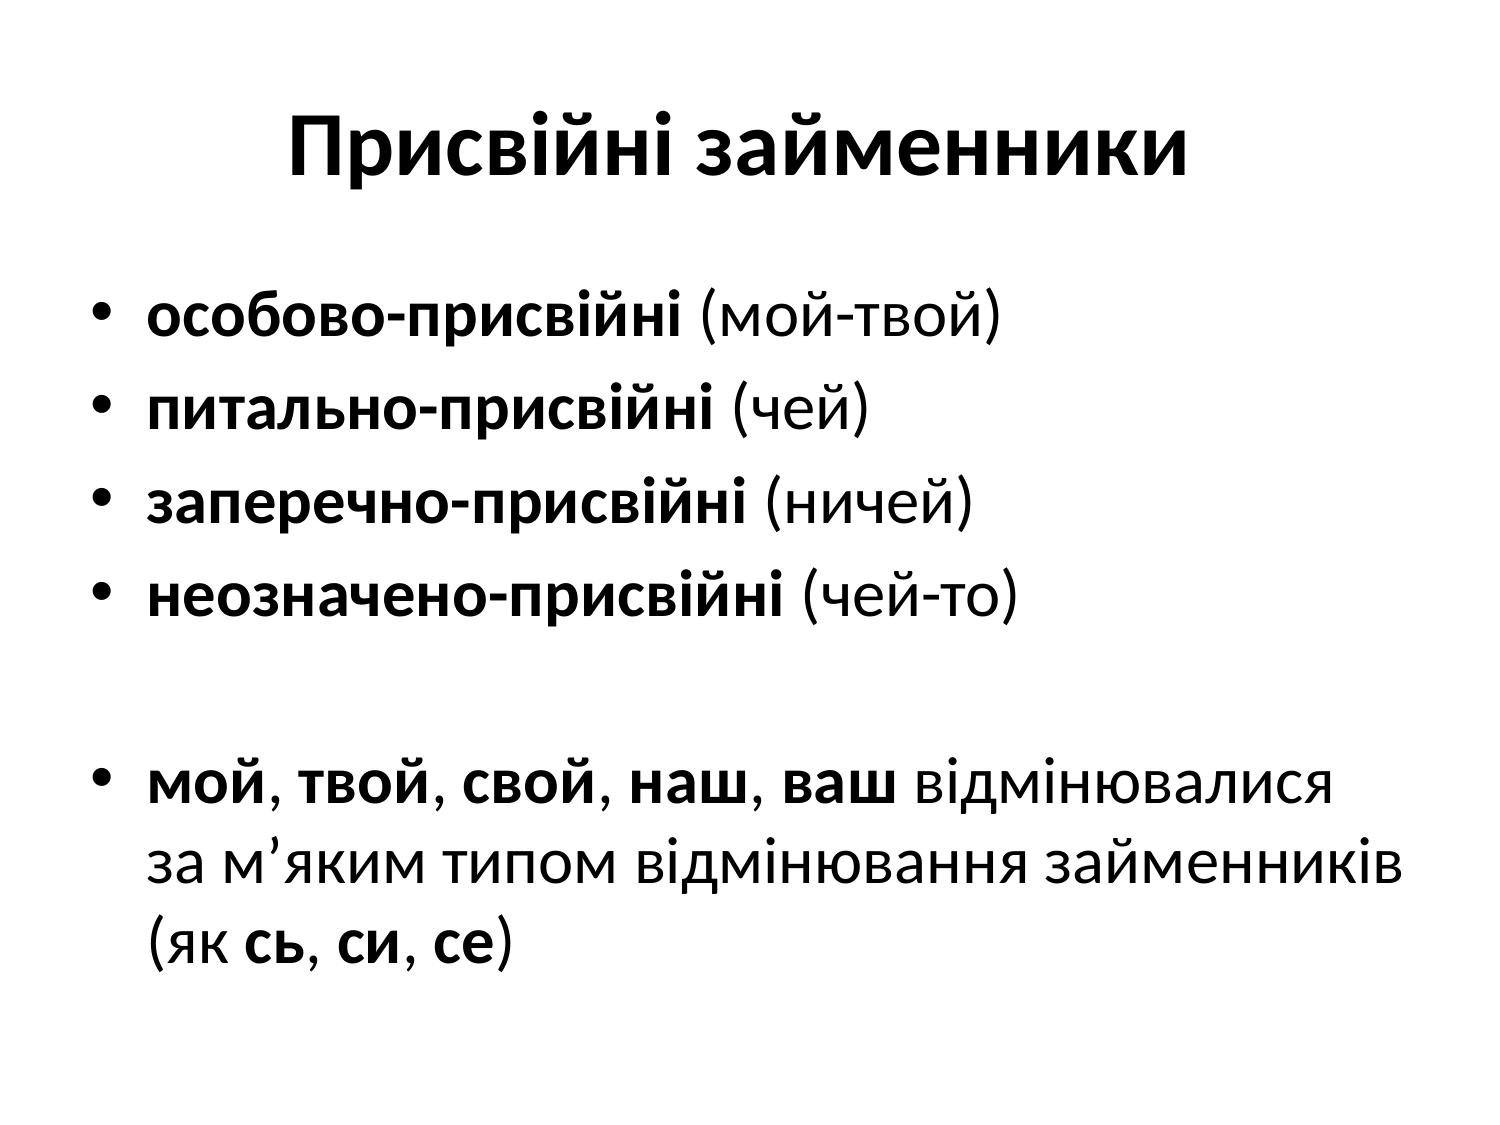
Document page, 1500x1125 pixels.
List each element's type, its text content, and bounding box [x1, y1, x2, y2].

title Присвійні займенники [75, 45, 1425, 233]
list особово-присвійні (мой-твой) питально-присвійні (чей) заперечно-присвійні (ничей) неозначено-присвійні (чей-то) мой, твой, свой, наш, ваш відмінювалися за м’яким типом відмінювання займенників (як сь, си, се) [75, 262, 1425, 1005]
